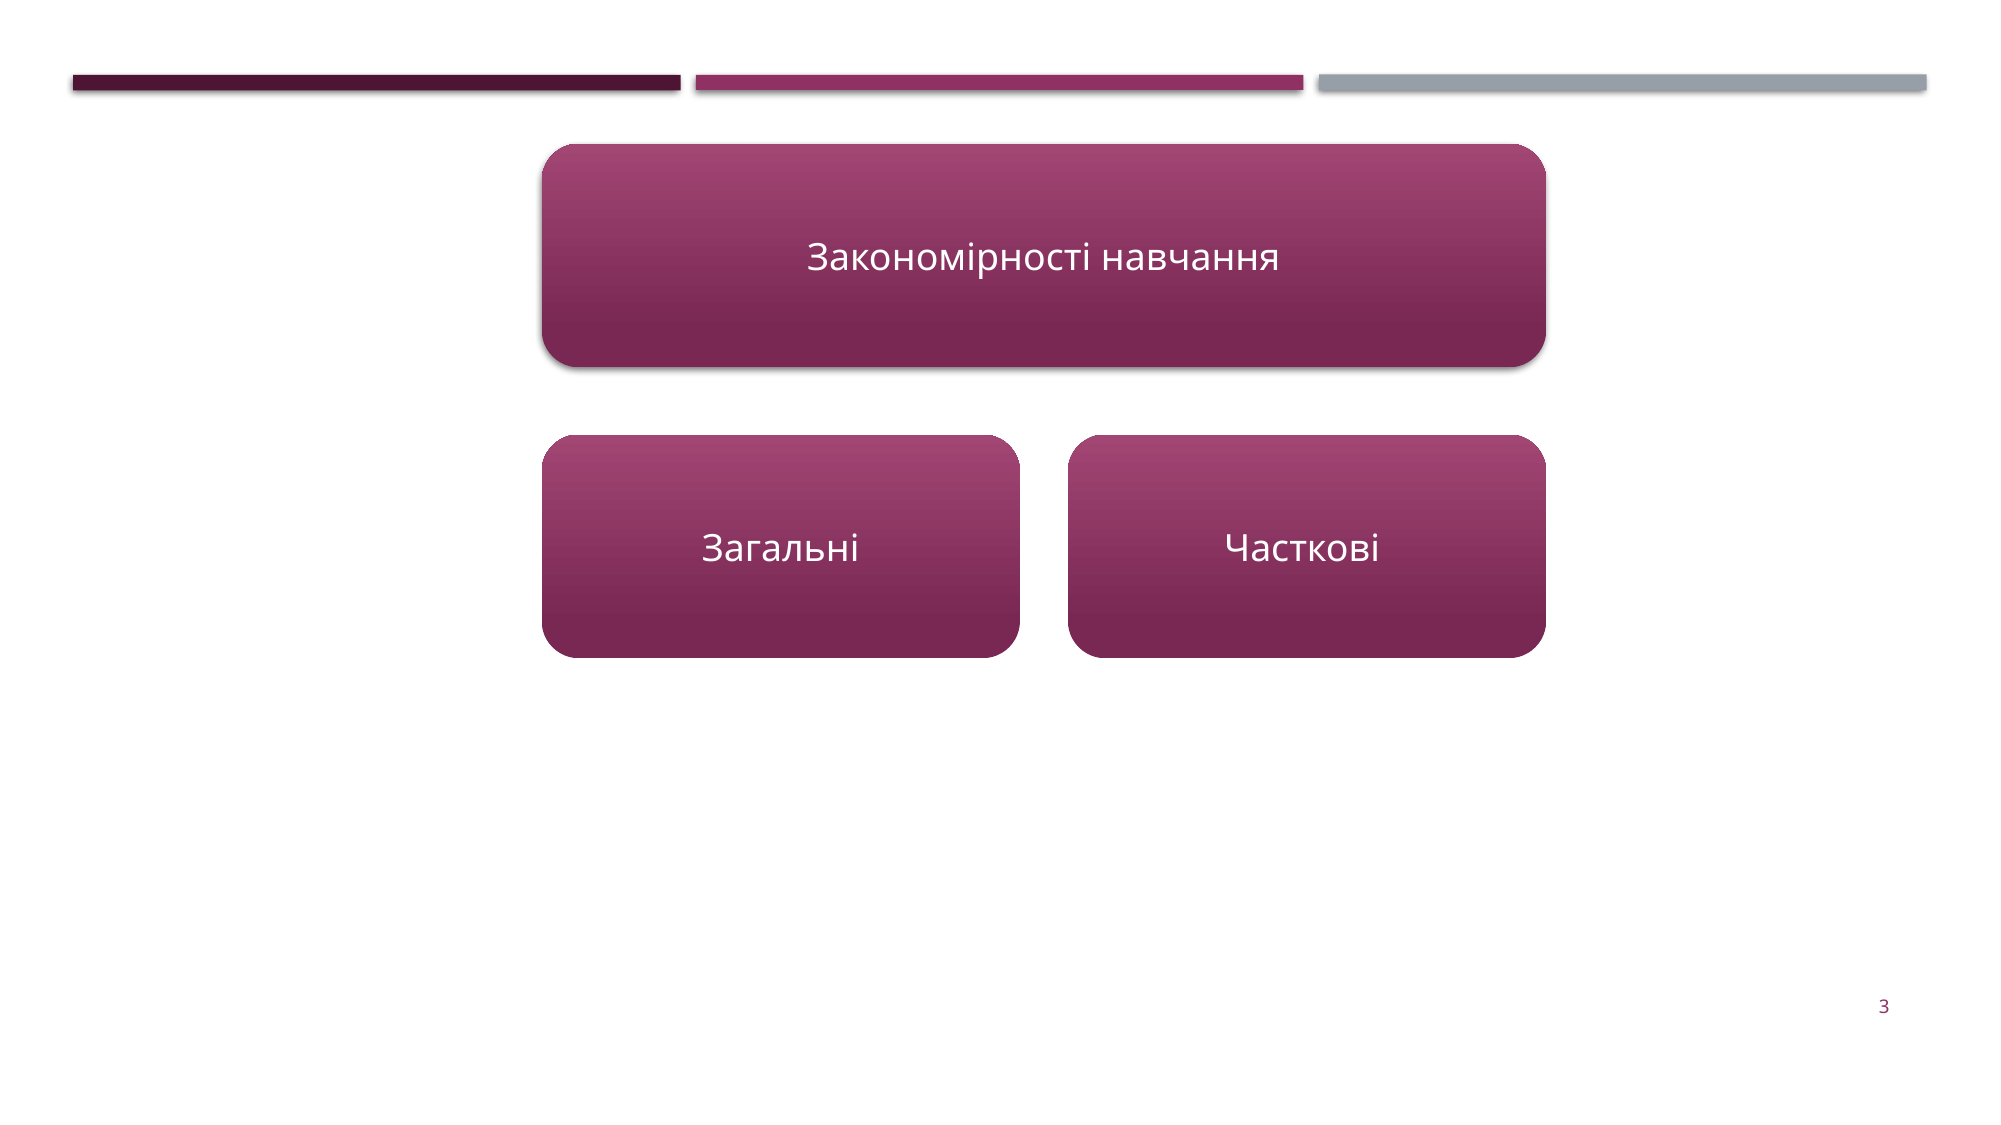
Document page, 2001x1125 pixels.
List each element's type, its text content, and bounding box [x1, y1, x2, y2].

slide_number 3 [1732, 977, 1905, 1037]
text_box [415, 143, 1673, 950]
title Закономірності навчання [0, 119, 1810, 282]
